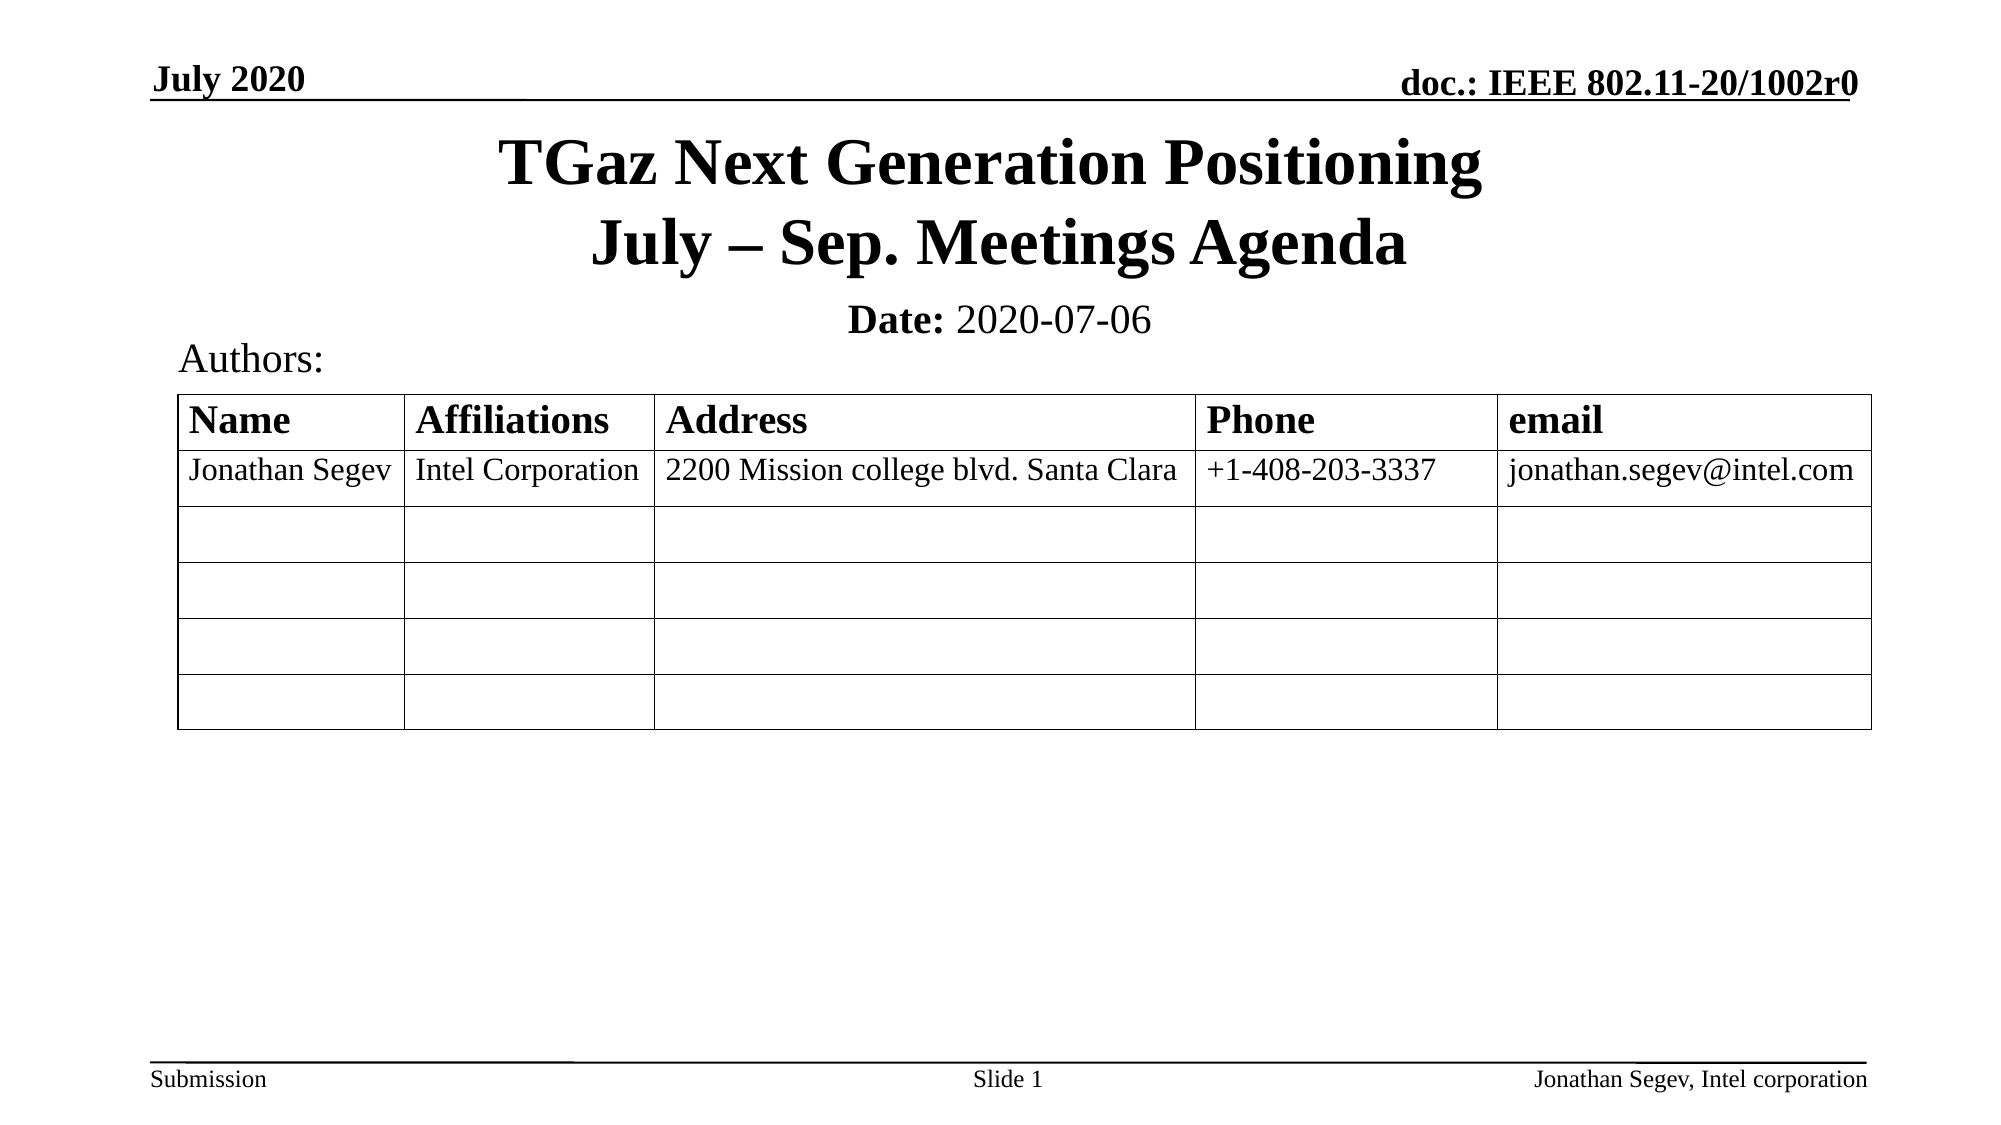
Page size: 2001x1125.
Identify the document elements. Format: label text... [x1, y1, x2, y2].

text_box Authors: [162, 323, 401, 387]
title TGaz Next Generation Positioning July – Sep. Meetings Agenda [149, 76, 1851, 319]
footer Jonathan Segev, Intel corporation [1171, 1061, 1869, 1093]
slide_number Slide 1 [950, 1061, 1067, 1123]
subtitle Date: 2020-07-06 [299, 283, 1701, 363]
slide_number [152, 54, 563, 100]
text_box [162, 394, 1893, 800]
